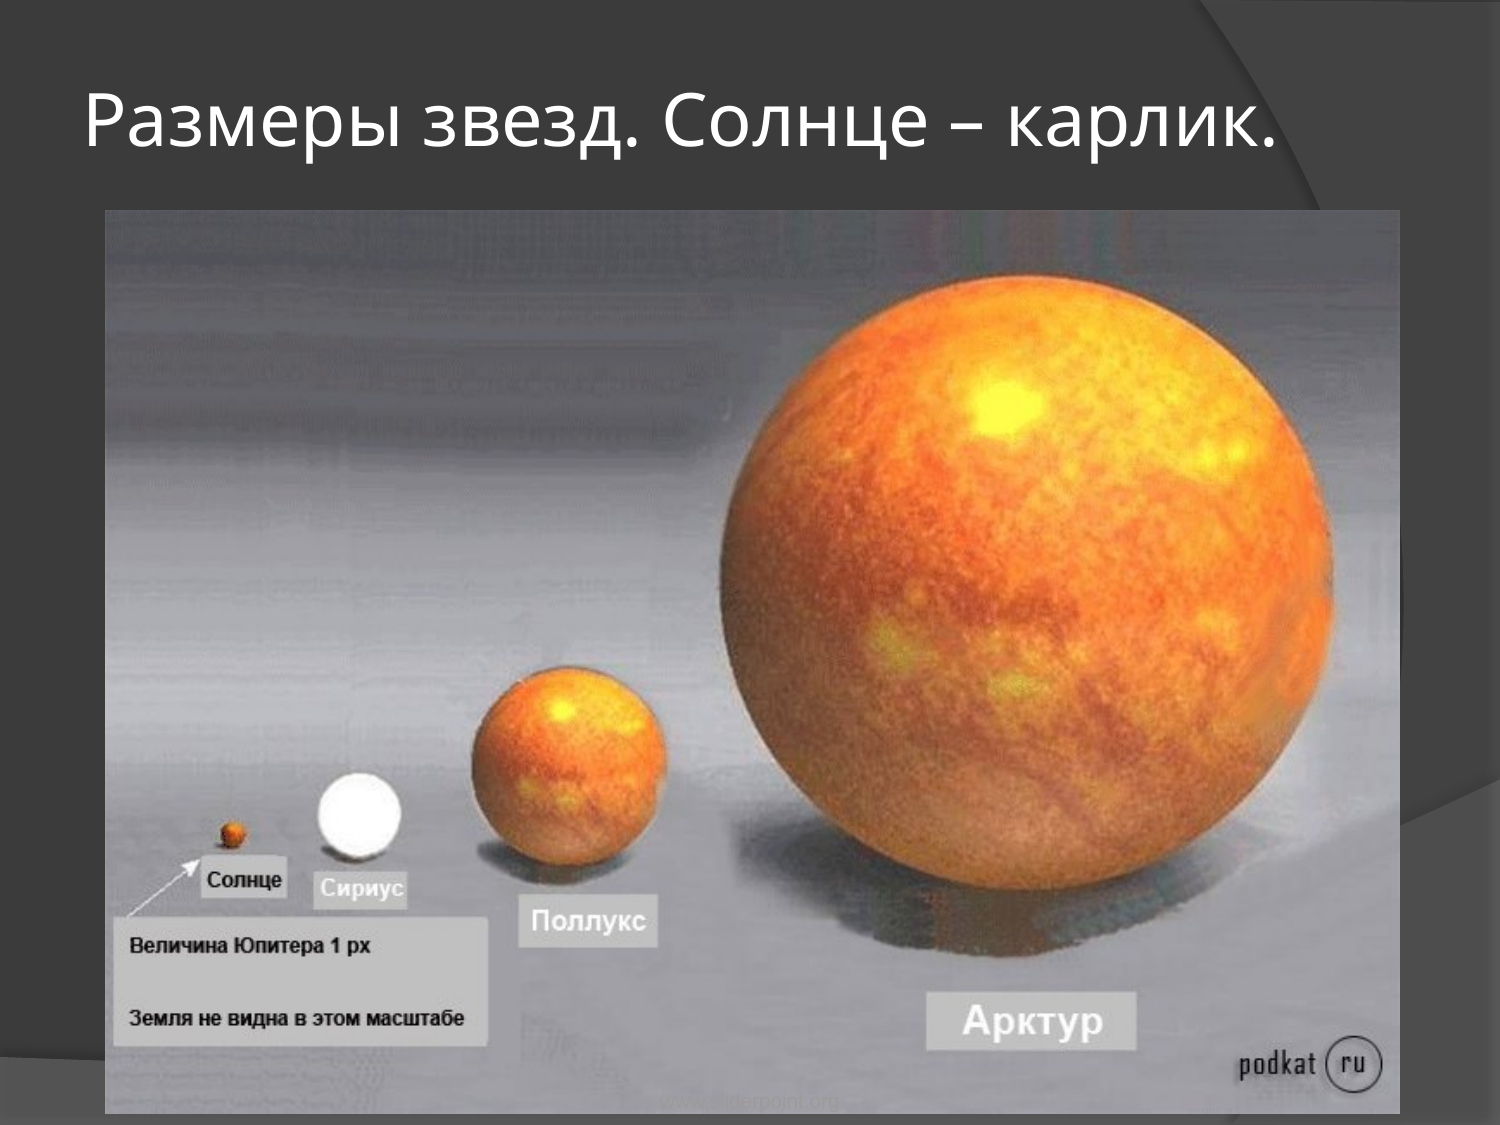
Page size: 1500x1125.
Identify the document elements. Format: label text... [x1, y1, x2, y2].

picture [105, 210, 1400, 1114]
title Размеры звезд. Солнце – карлик. [74, 23, 1301, 212]
